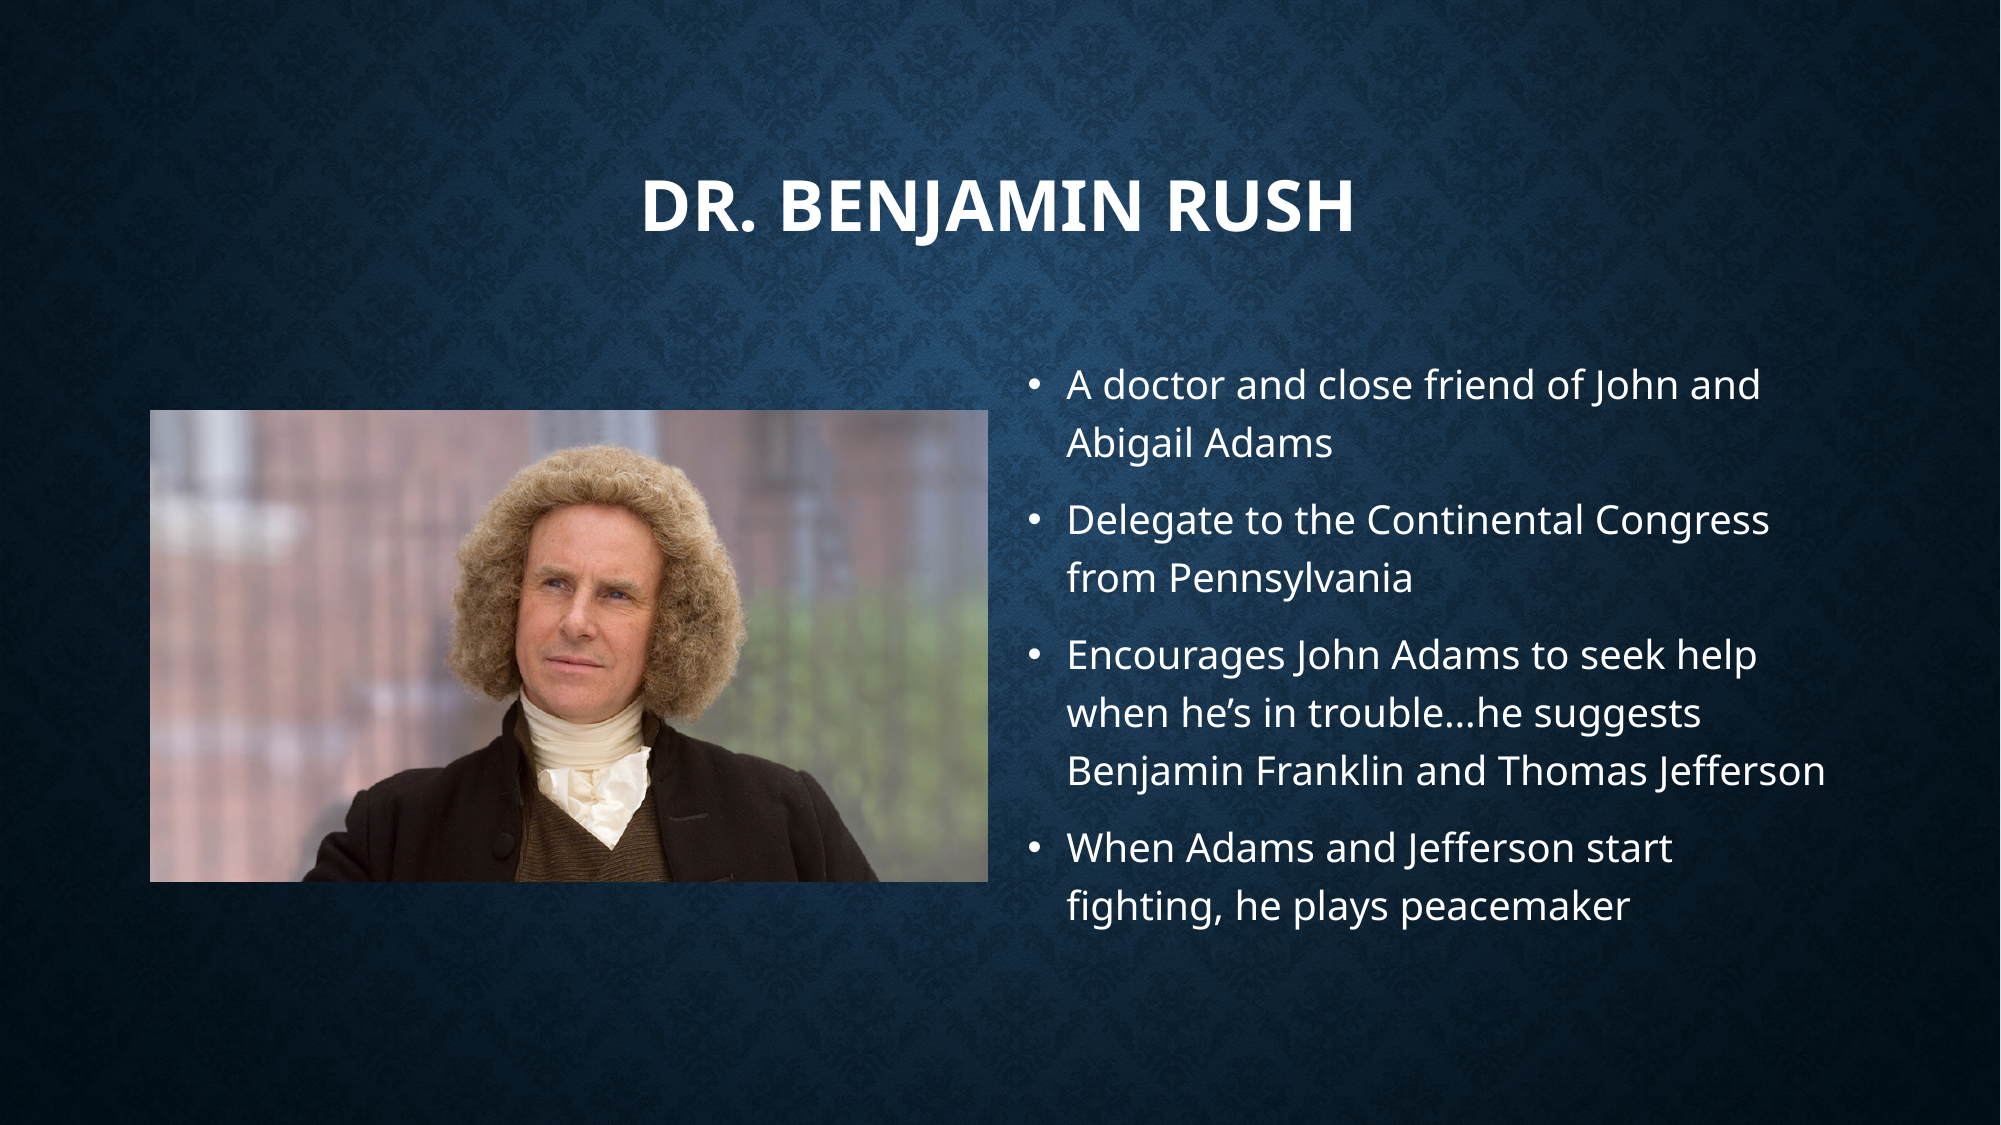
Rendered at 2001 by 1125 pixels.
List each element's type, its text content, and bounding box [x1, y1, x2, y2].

list A doctor and close friend of John and Abigail Adams Delegate to the Continental Congress from Pennsylvania Encourages John Adams to seek help when he’s in trouble…he suggests Benjamin Franklin and Thomas Jefferson When Adams and Jefferson start fighting, he plays peacemaker [1012, 342, 1849, 950]
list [149, 410, 988, 883]
title Dr. Benjamin Rush [149, 99, 1849, 318]
